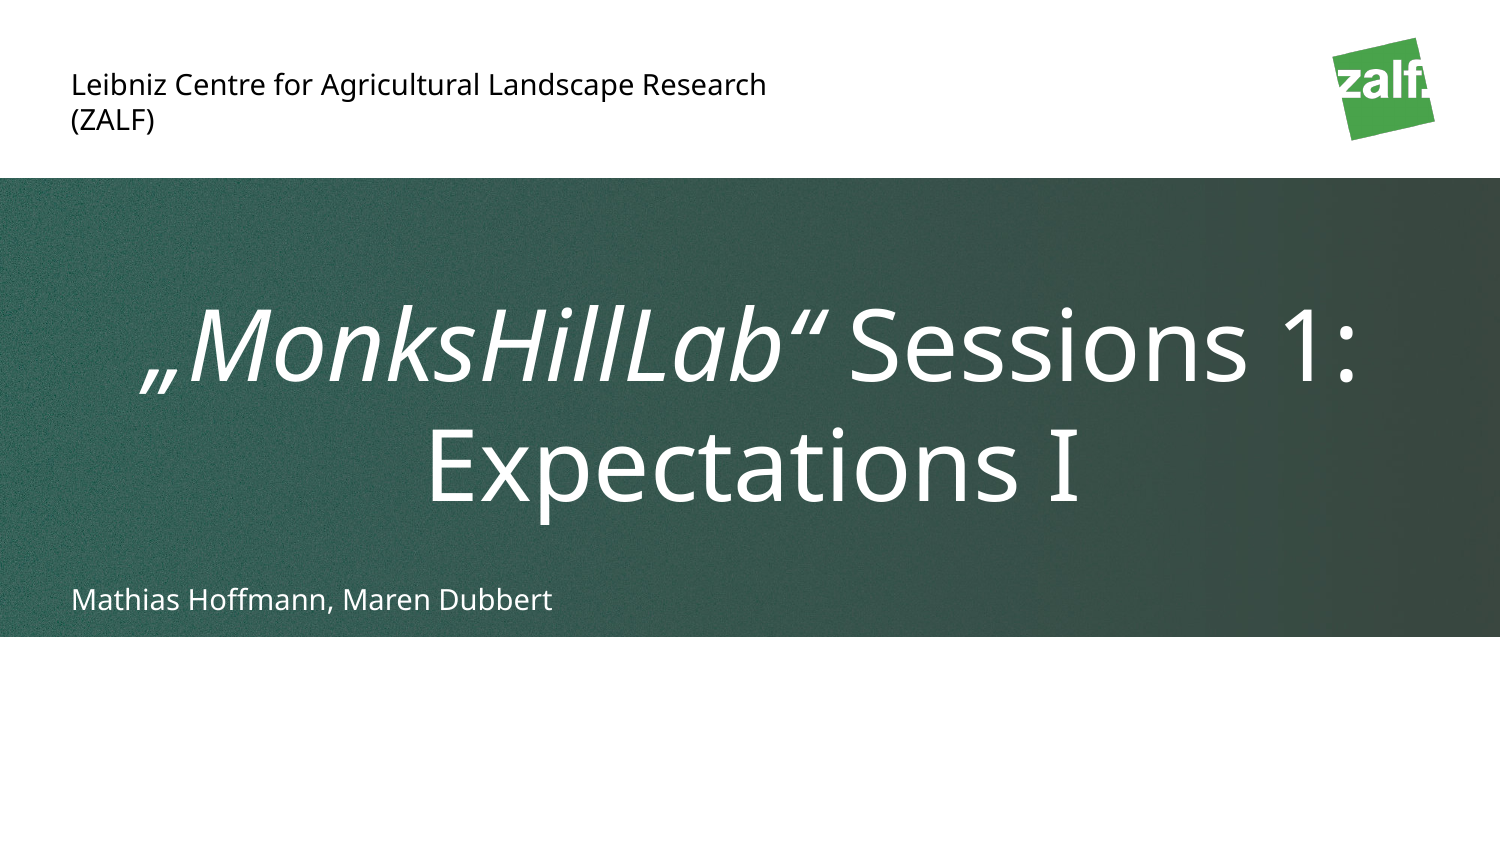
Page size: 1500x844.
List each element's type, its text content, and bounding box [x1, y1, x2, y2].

list „MonksHillLab“ Sessions 1: Expectations I [70, 274, 1436, 415]
list Mathias Hoffmann, Maren Dubbert [70, 578, 1152, 617]
picture [0, 0, 1500, 637]
